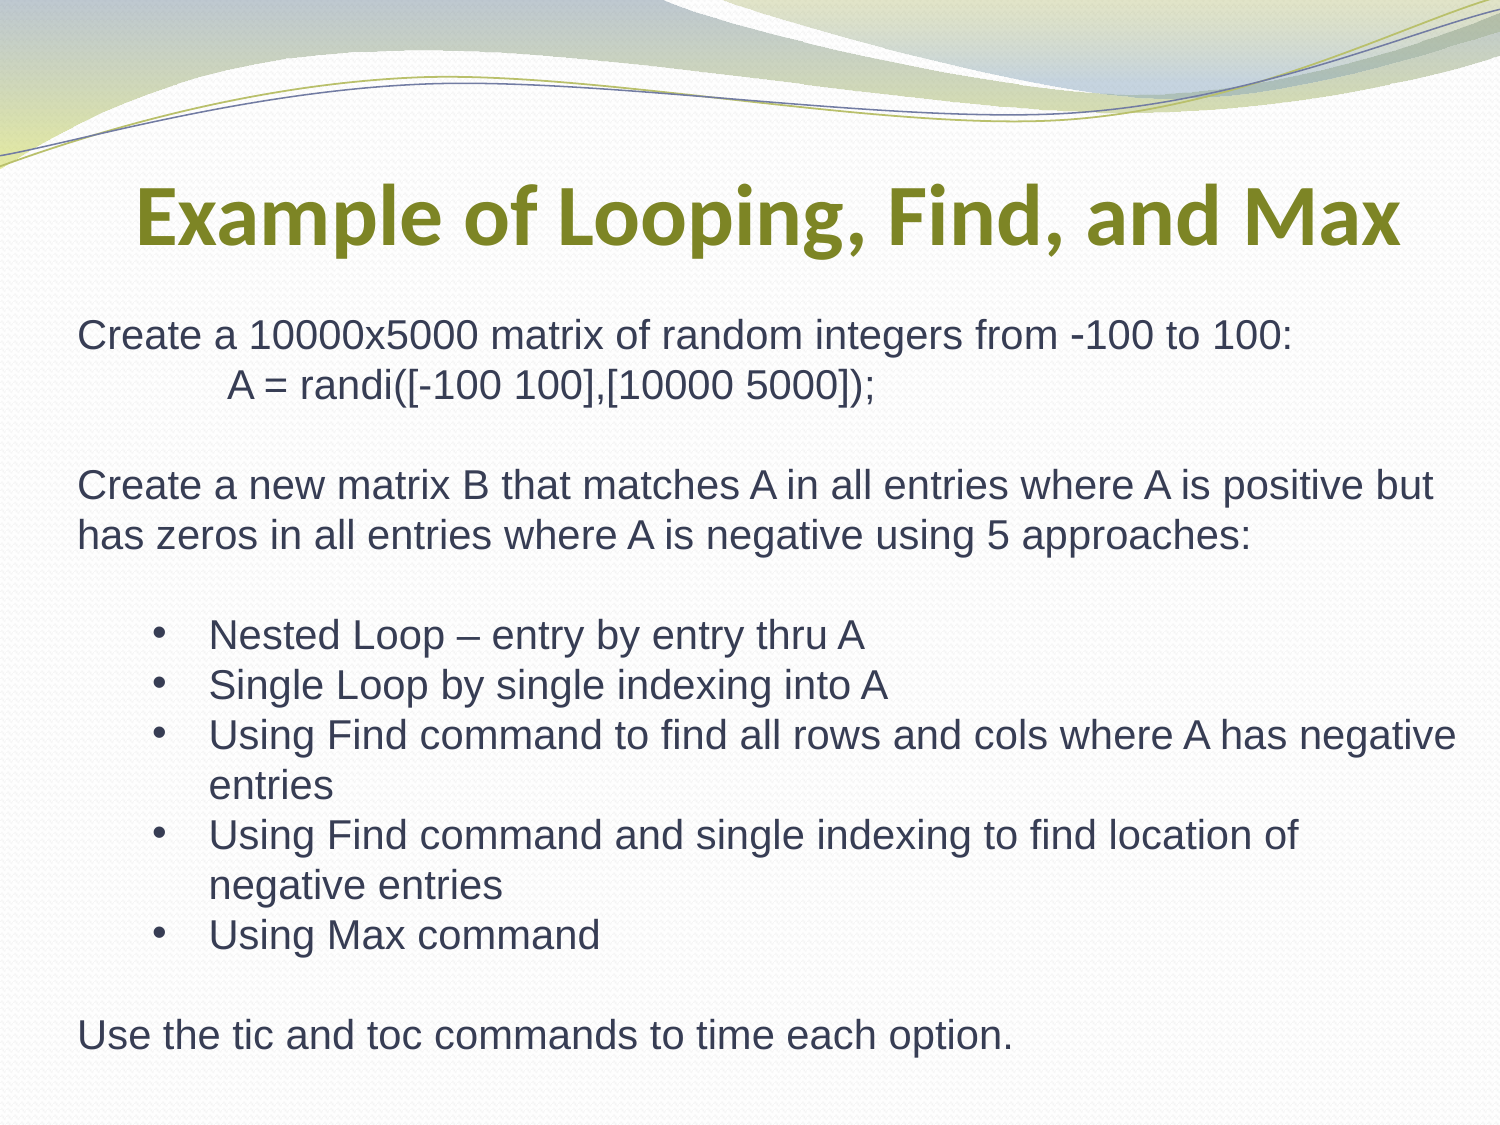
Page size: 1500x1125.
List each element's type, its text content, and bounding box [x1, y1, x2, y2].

title Example of Looping, Find, and Max [75, 75, 1463, 263]
text_box Create a 10000x5000 matrix of random integers from -100 to 100: A = randi([-100 100],[10000 5000]); Create a new matrix B that matches A in all entries where A is positive but has zeros in all entries where A is negative using 5 approaches: Nested Loop – entry by entry thru A Single Loop by single indexing into A Using Find command to find all rows and cols where A has negative entries Using Find command and single indexing to find location of negative entries Using Max command Use the tic and toc commands to time each option. [62, 299, 1475, 1066]
